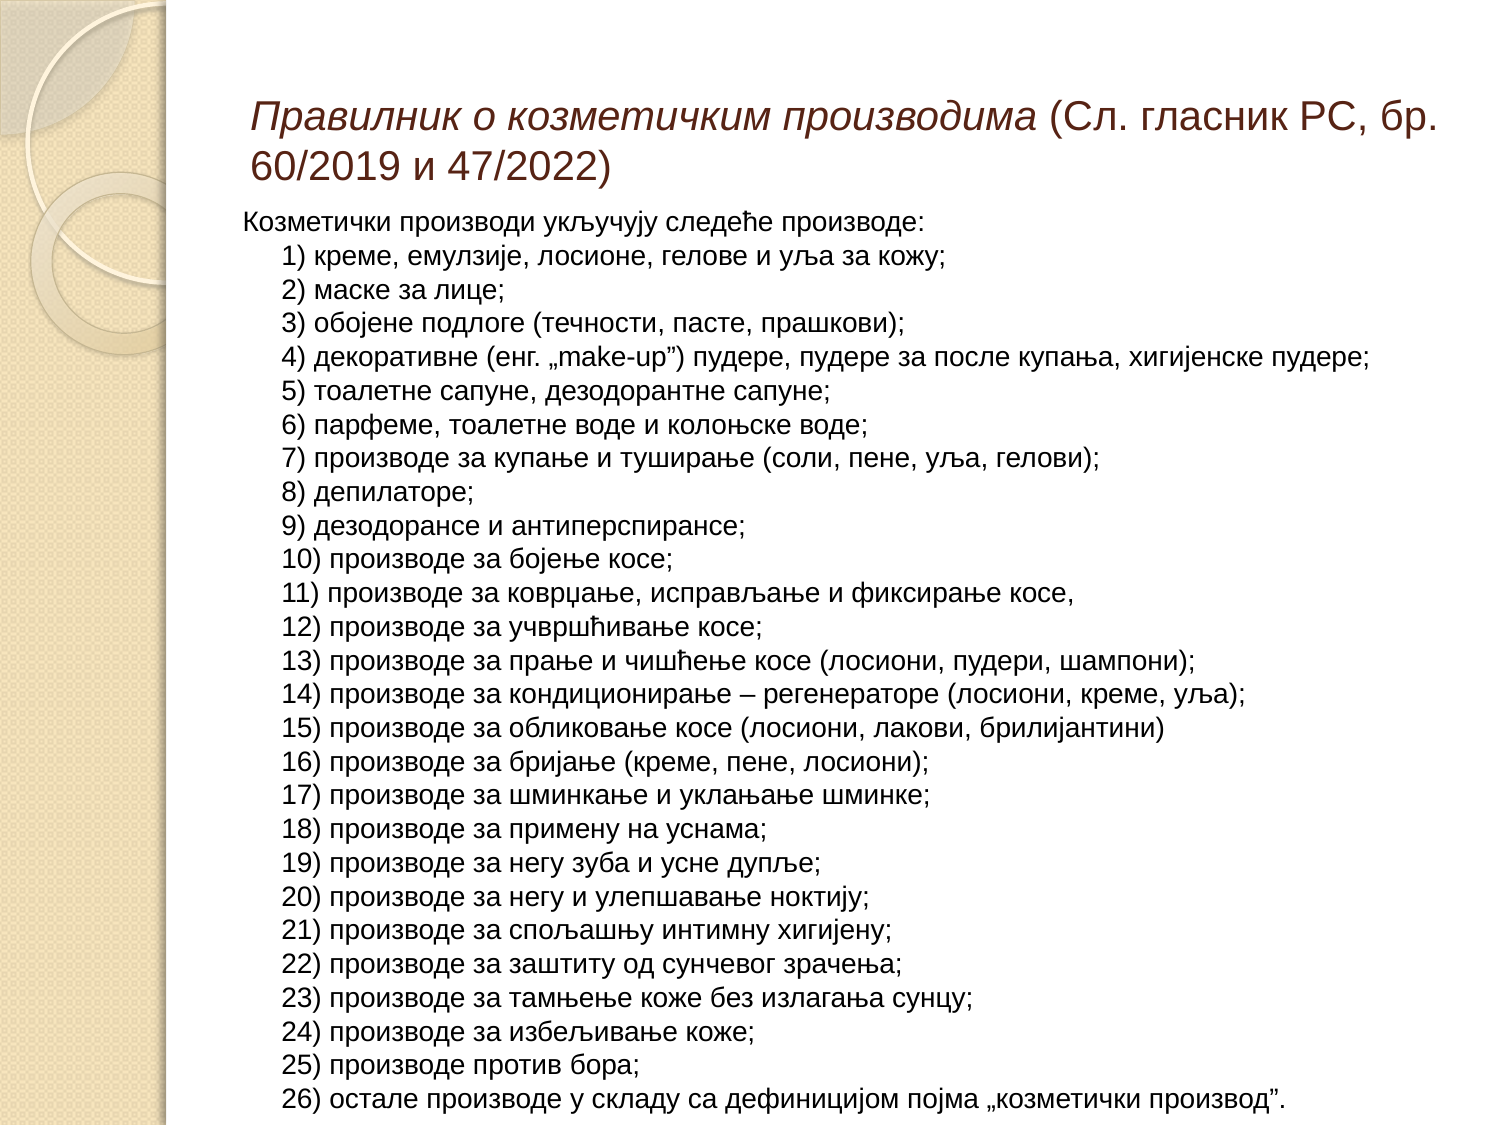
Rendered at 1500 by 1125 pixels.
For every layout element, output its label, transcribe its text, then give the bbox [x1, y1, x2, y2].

title Правилник о козметичким производима (Сл. гласник РС, бр. 60/2019 и 47/2022) [235, 45, 1466, 233]
list Козметички производи укључују следеће производе: 1) креме, емулзије, лосионе, гелове и уља за кожу; 2) маске за лице; 3) обојене подлоге (течности, пасте, прашкови); 4) декоративне (енг. „make-up”) пудере, пудере за после купања, хигијенске пудере; 5) тоалетне сапуне, дезодорантне сапуне; 6) парфеме, тоалетне воде и колоњске воде; 7) производе за купање и туширање (соли, пене, уља, гелови); 8) депилаторе; 9) дезодорансе и антиперспирансе; 10) производе за бојење косе; 11) производе за коврџање, исправљање и фиксирање косе, 12) производе за учвршћивање косе; 13) производе за прање и чишћење косе (лосиони, пудери, шампони); 14) производе за кондиционирање – регенераторе (лосиони, креме, уља); 15) производе за обликовање косе (лосиони, лакови, брилијантини) 16) производе за бријање (креме, пене, лосиони); 17) производе за шминкање и уклањање шминке; 18) производе за примену на уснама; 19) производе за негу зуба и усне дупље; 20) производе за негу и улепшавање ноктију; 21) производе за спољашњу интимну хигијену; 22) производе за заштиту од сунчевог зрачења; 23) производе за тамњење коже без излагања сунцу; 24) производе за избељивање коже; 25) производе против бора; 26) остале производе у складу са дефиницијом појма „козметички производ”. [206, 196, 1459, 1059]
